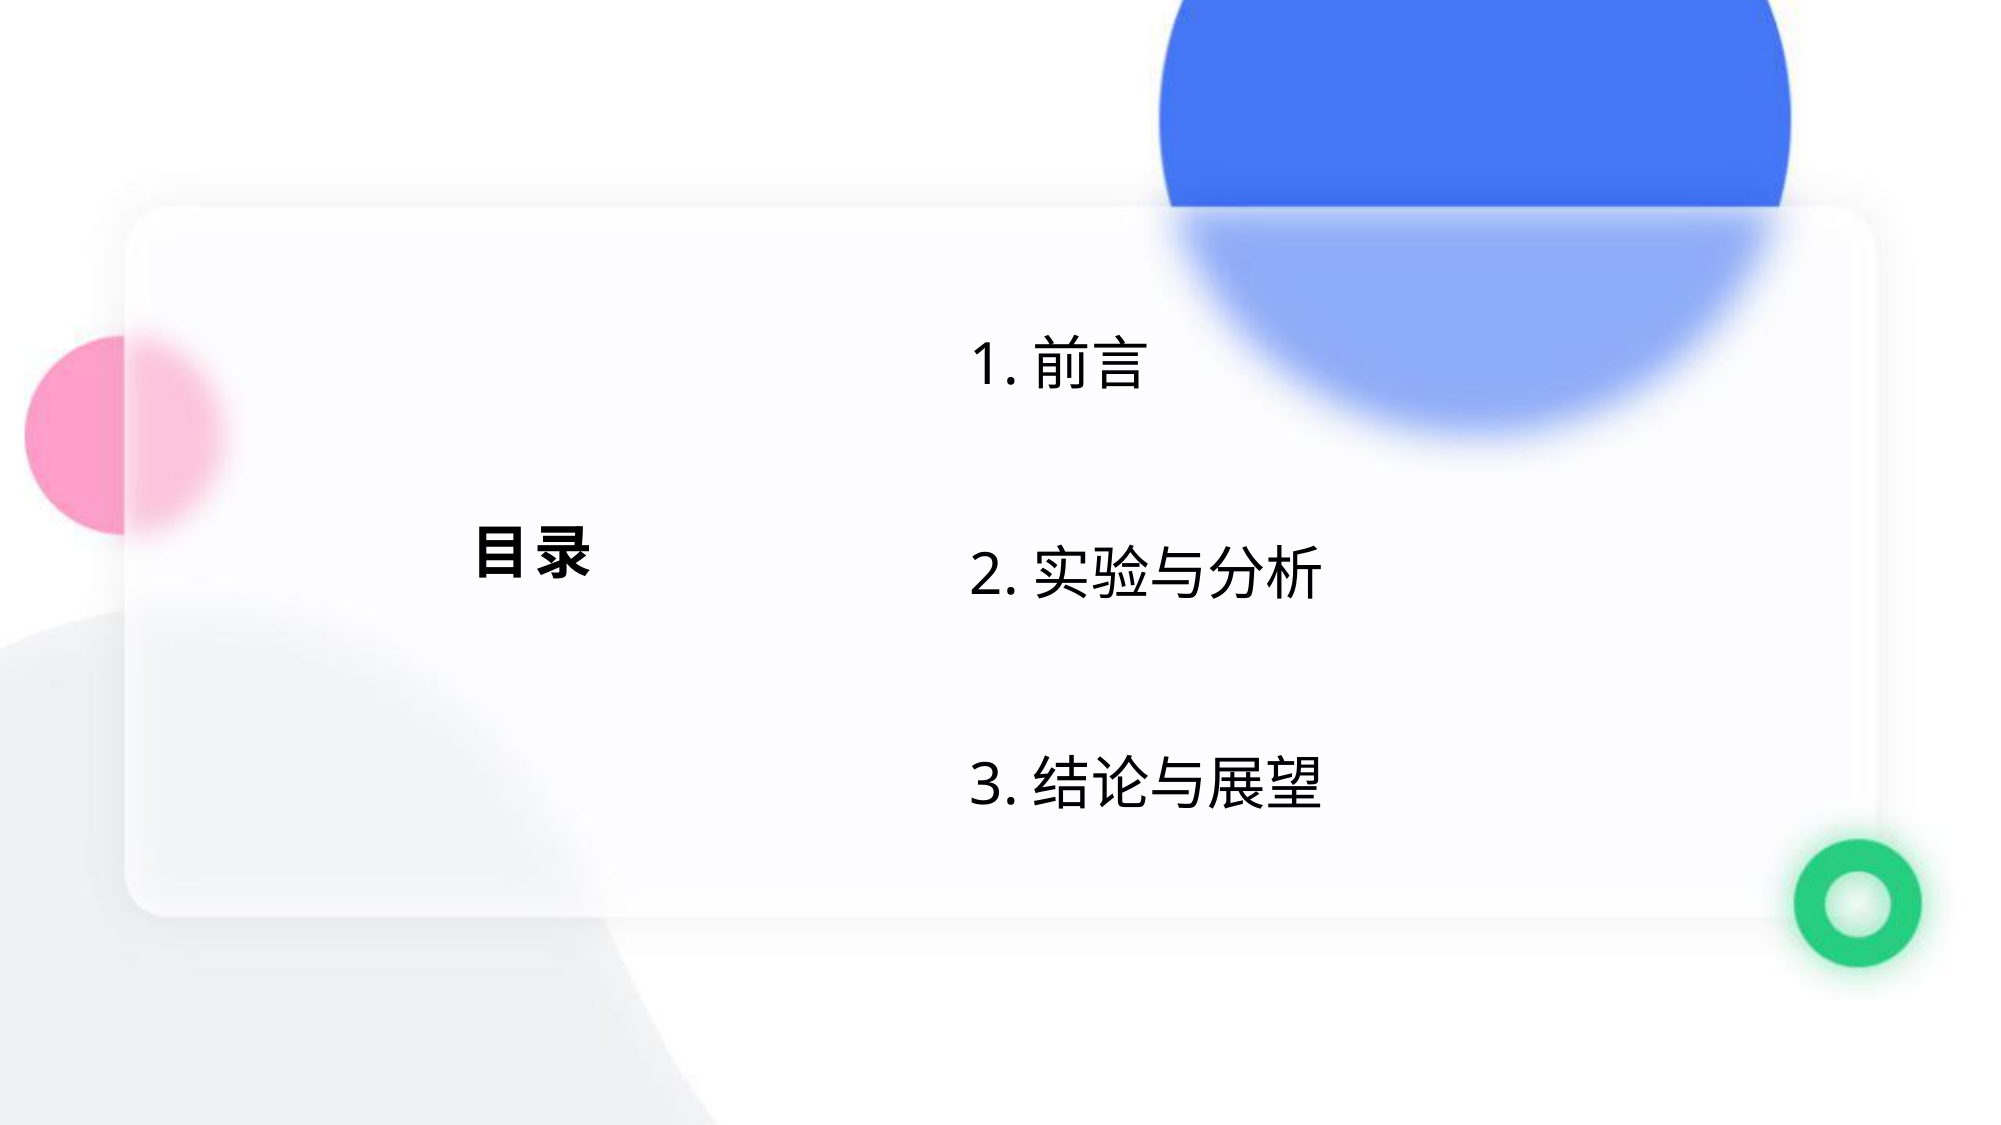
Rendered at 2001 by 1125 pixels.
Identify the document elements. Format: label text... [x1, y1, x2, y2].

picture [0, 0, 2000, 1125]
title 目录 [457, 513, 737, 587]
text_box 1.前言 2.实验与分析 3.结论与展望 [955, 178, 1622, 824]
